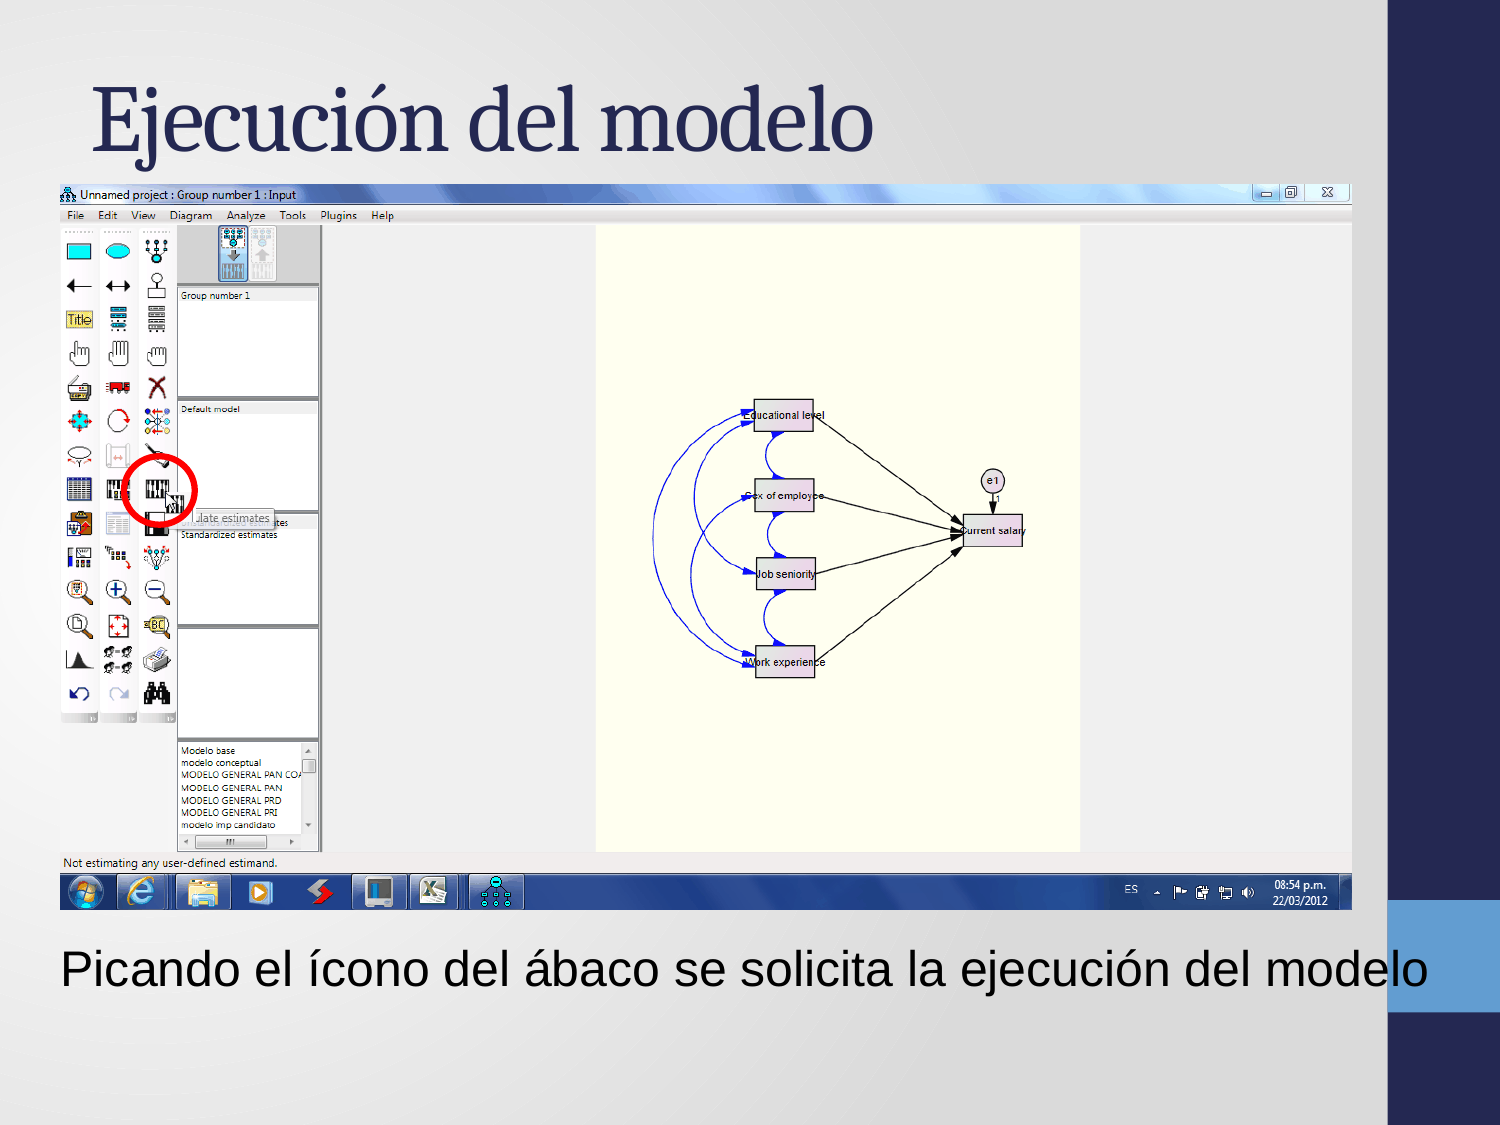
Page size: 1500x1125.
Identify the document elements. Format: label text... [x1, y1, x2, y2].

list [60, 184, 1352, 911]
text_box Picando el ícono del ábaco se solicita la ejecución del modelo [46, 928, 1495, 1004]
title Ejecución del modelo [75, 19, 1425, 207]
